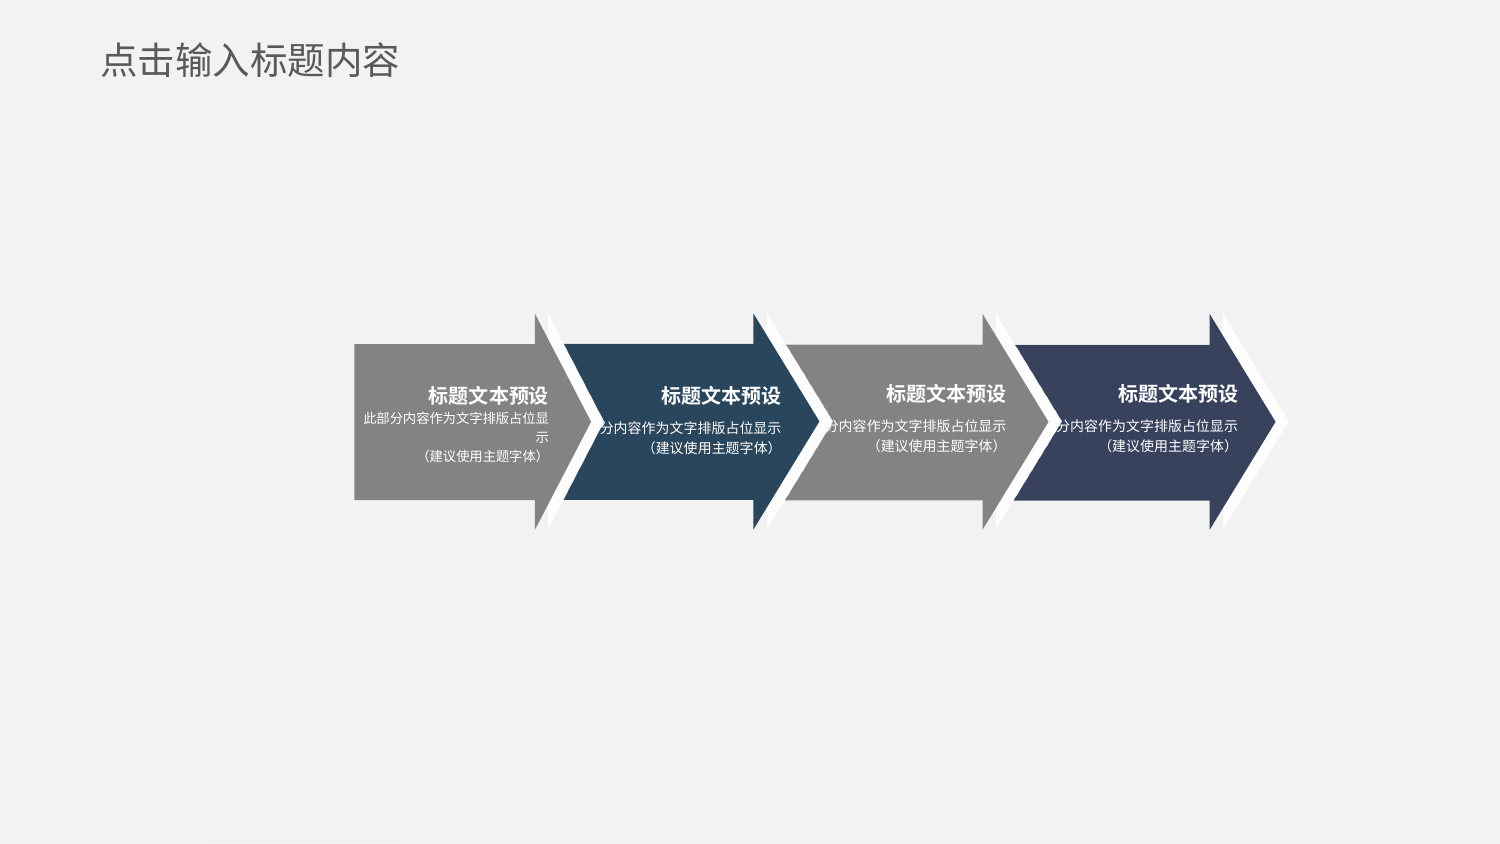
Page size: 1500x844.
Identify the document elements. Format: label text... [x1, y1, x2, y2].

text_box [592, 313, 820, 530]
text_box 点击输入标题内容 [100, 28, 450, 91]
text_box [348, 313, 592, 530]
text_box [1049, 313, 1276, 530]
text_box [822, 313, 1049, 530]
